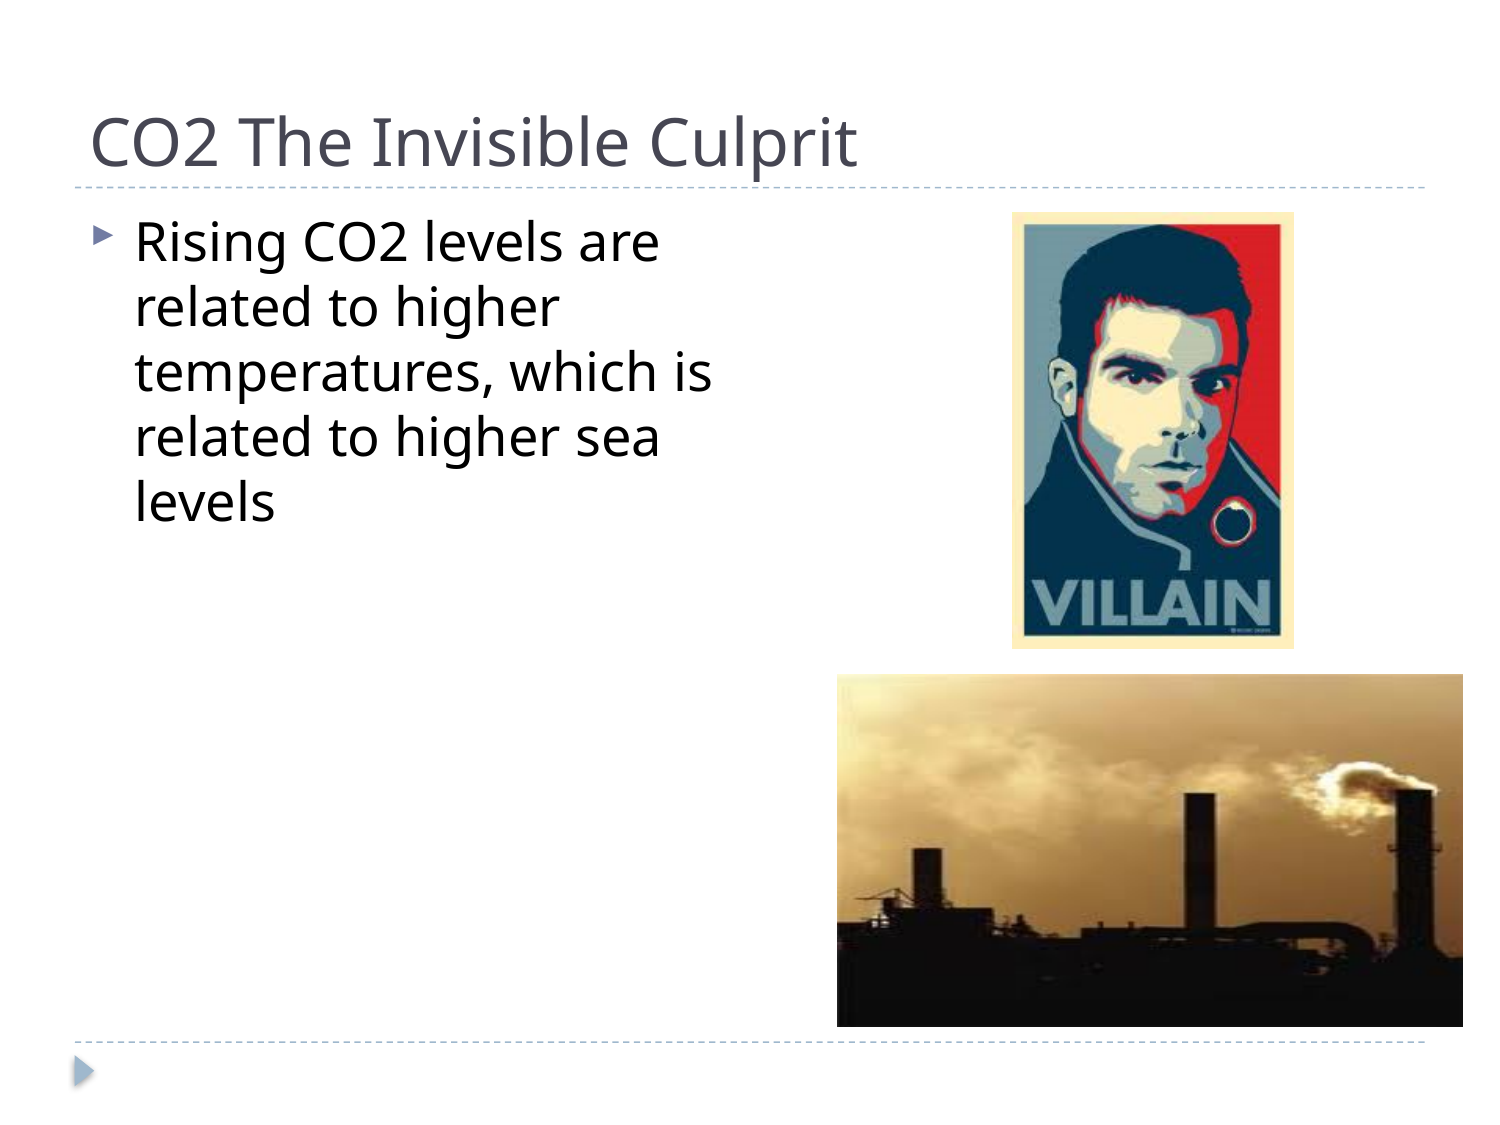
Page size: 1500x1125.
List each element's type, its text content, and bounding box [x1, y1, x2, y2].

list Rising CO2 levels are related to higher temperatures, which is related to higher sea levels [75, 200, 738, 1010]
picture [1012, 212, 1294, 649]
title CO2 The Invisible Culprit [75, 37, 1425, 188]
picture [837, 674, 1463, 1027]
